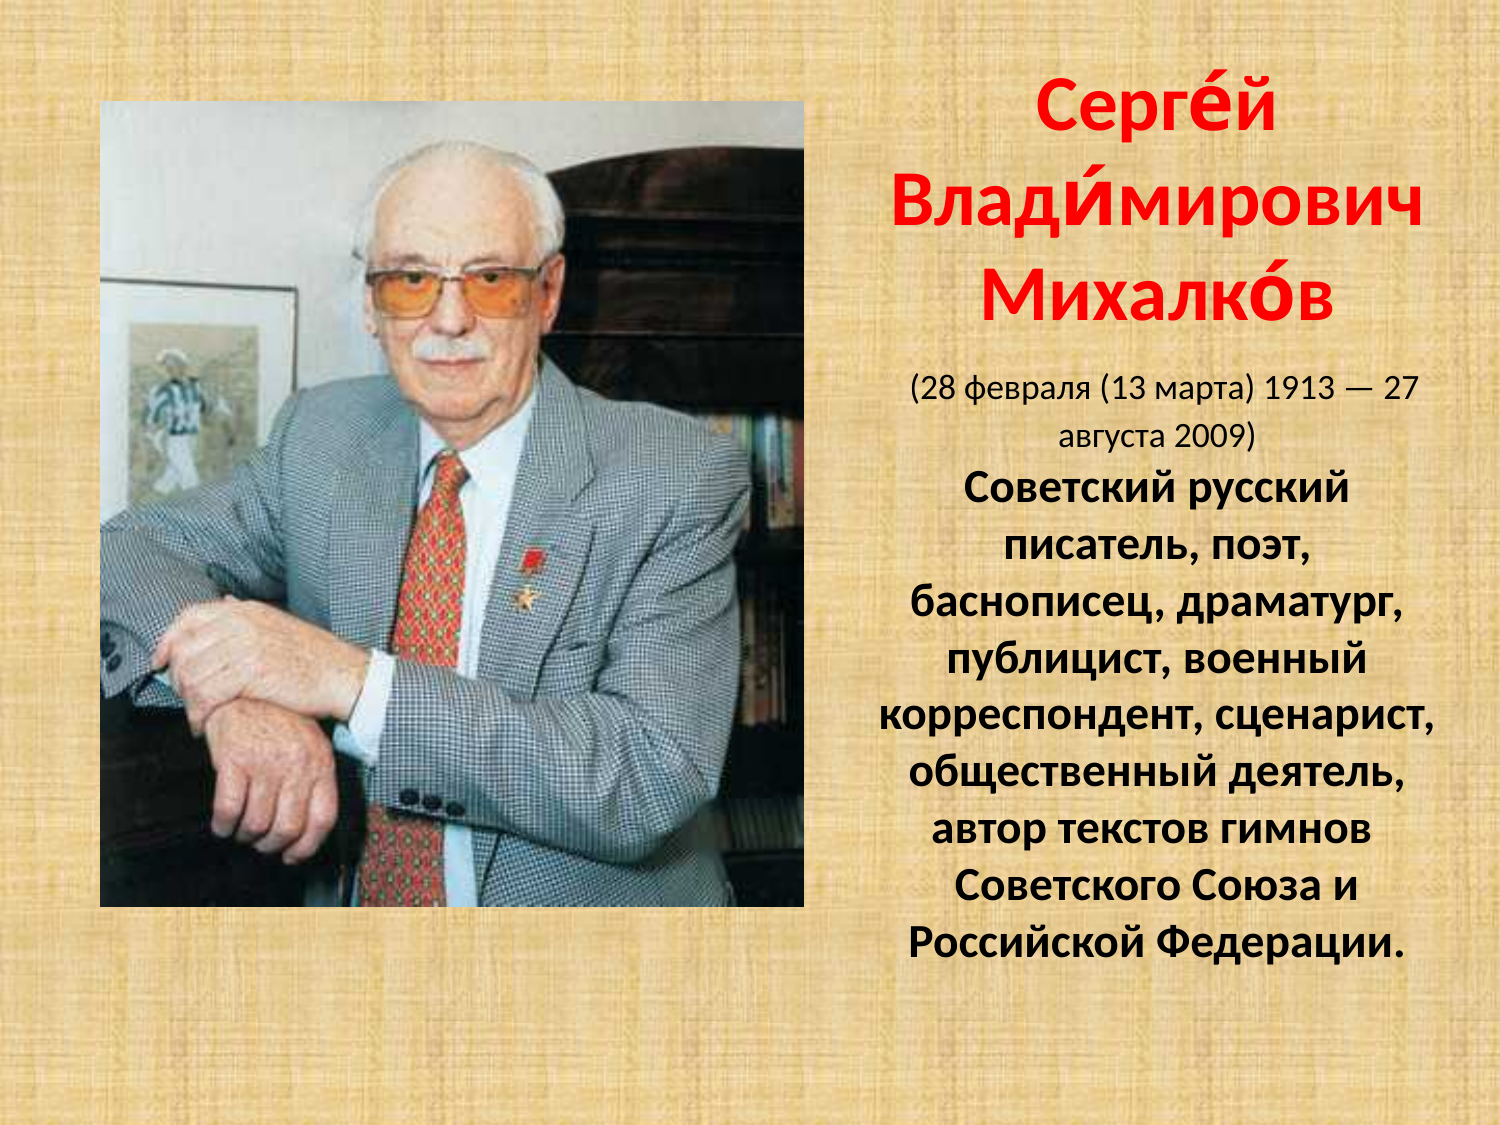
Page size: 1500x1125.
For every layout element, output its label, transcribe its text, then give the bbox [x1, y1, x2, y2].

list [100, 101, 804, 907]
picture [0, 0, 1500, 1125]
title Серге́й Влади́мирович Михалко́в (28 февраля (13 марта) 1913 — 27 августа 2009) Советский русский писатель, поэт, баснописец, драматург, публицист, военный корреспондент, сценарист, общественный деятель, автор текстов гимнов Советского Союза и Российской Федерации. [856, 42, 1459, 976]
